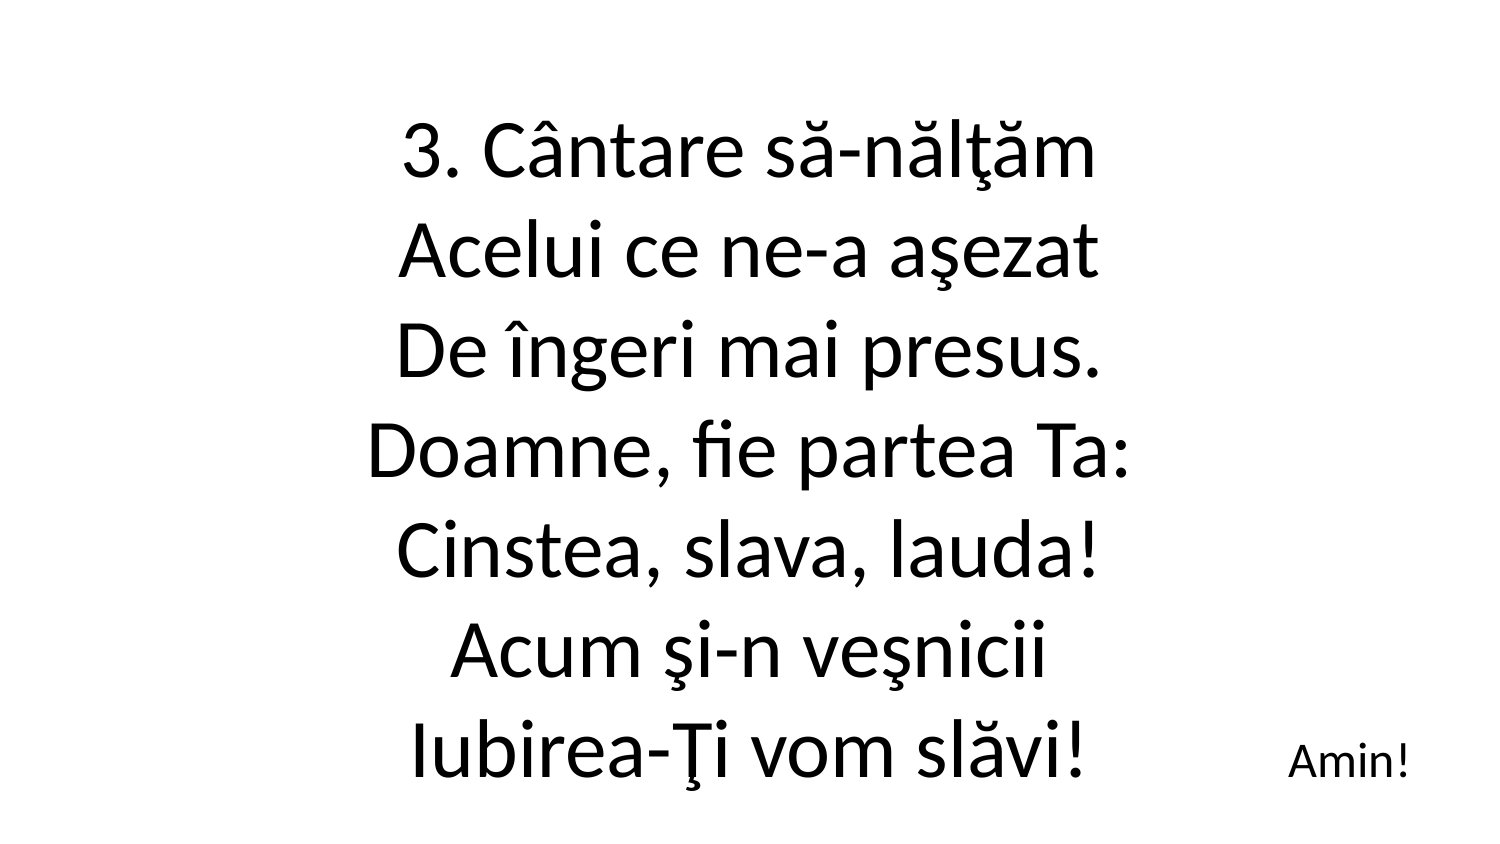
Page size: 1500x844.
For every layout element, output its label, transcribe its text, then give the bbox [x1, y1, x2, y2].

text_box 3. Cântare să-nălţăm Acelui ce ne-a aşezat De îngeri mai presus. Doamne, fie partea Ta: Cinstea, slava, lauda! Acum şi-n veşnicii Iubirea-Ţi vom slăvi! [351, 42, 1149, 802]
text_box Amin! [1273, 674, 1427, 795]
